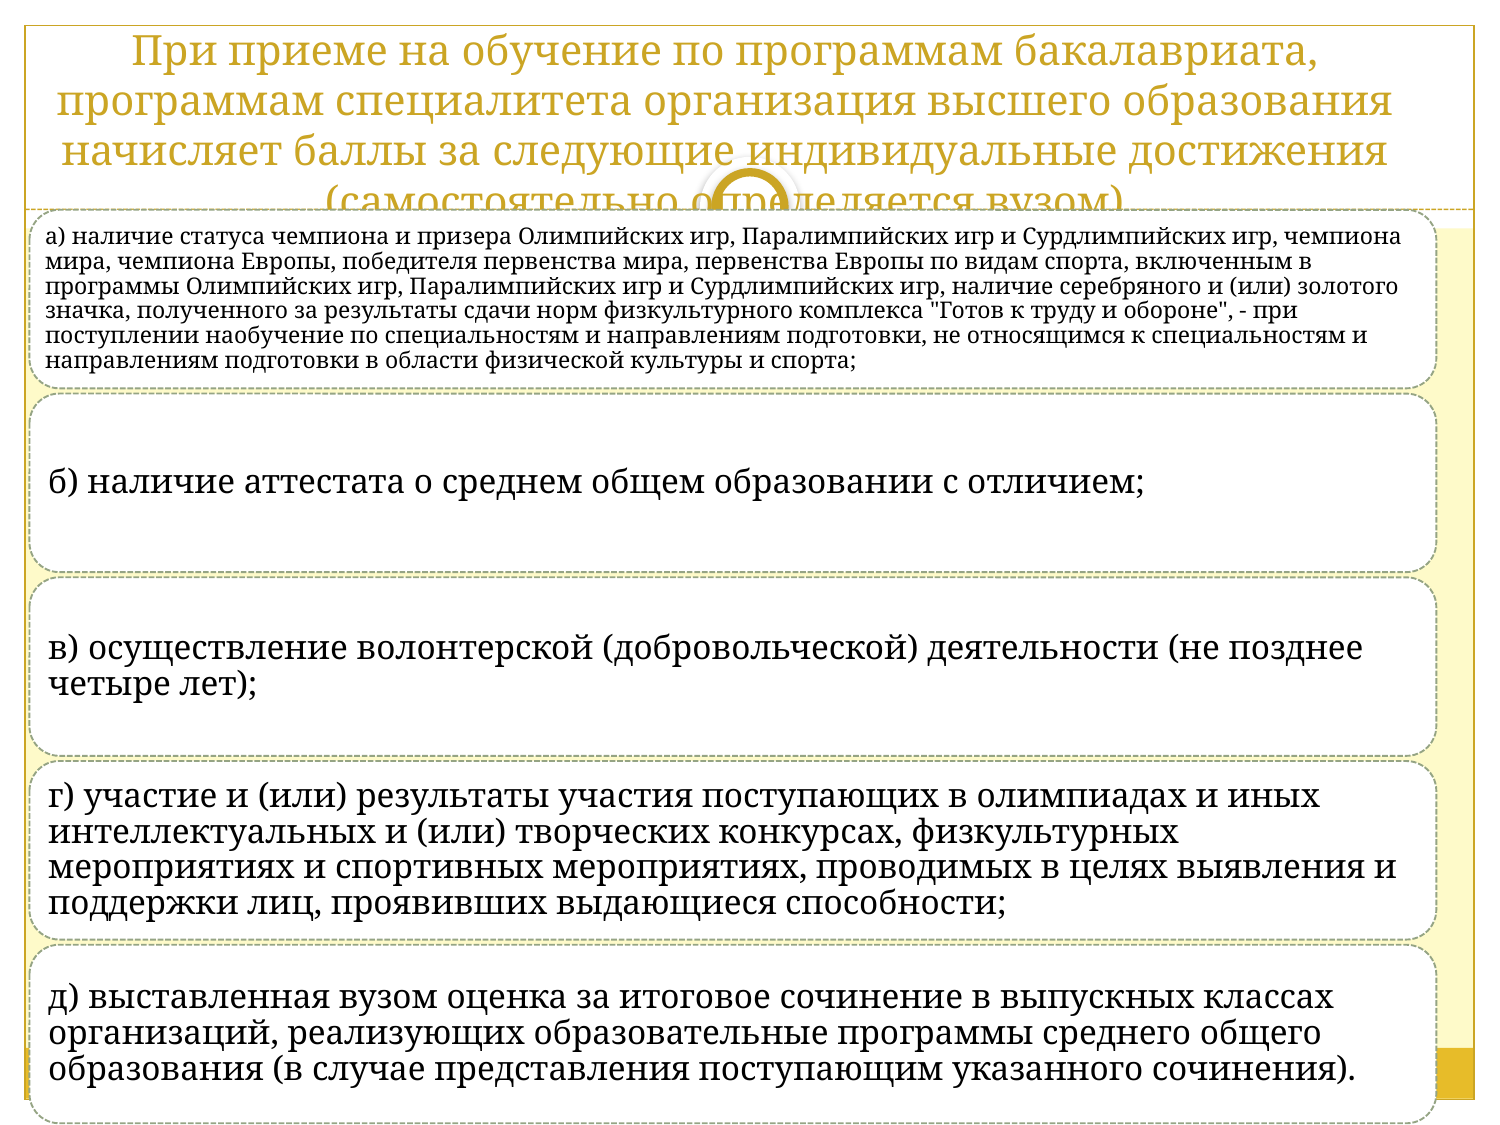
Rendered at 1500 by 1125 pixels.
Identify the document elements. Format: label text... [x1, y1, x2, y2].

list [29, 207, 1437, 1125]
title При приеме на обучение по программам бакалавриата, программам специалитета организация высшего образования начисляет баллы за следующие индивидуальные достижения (самостоятельно определяется вузом) [0, 0, 1450, 232]
